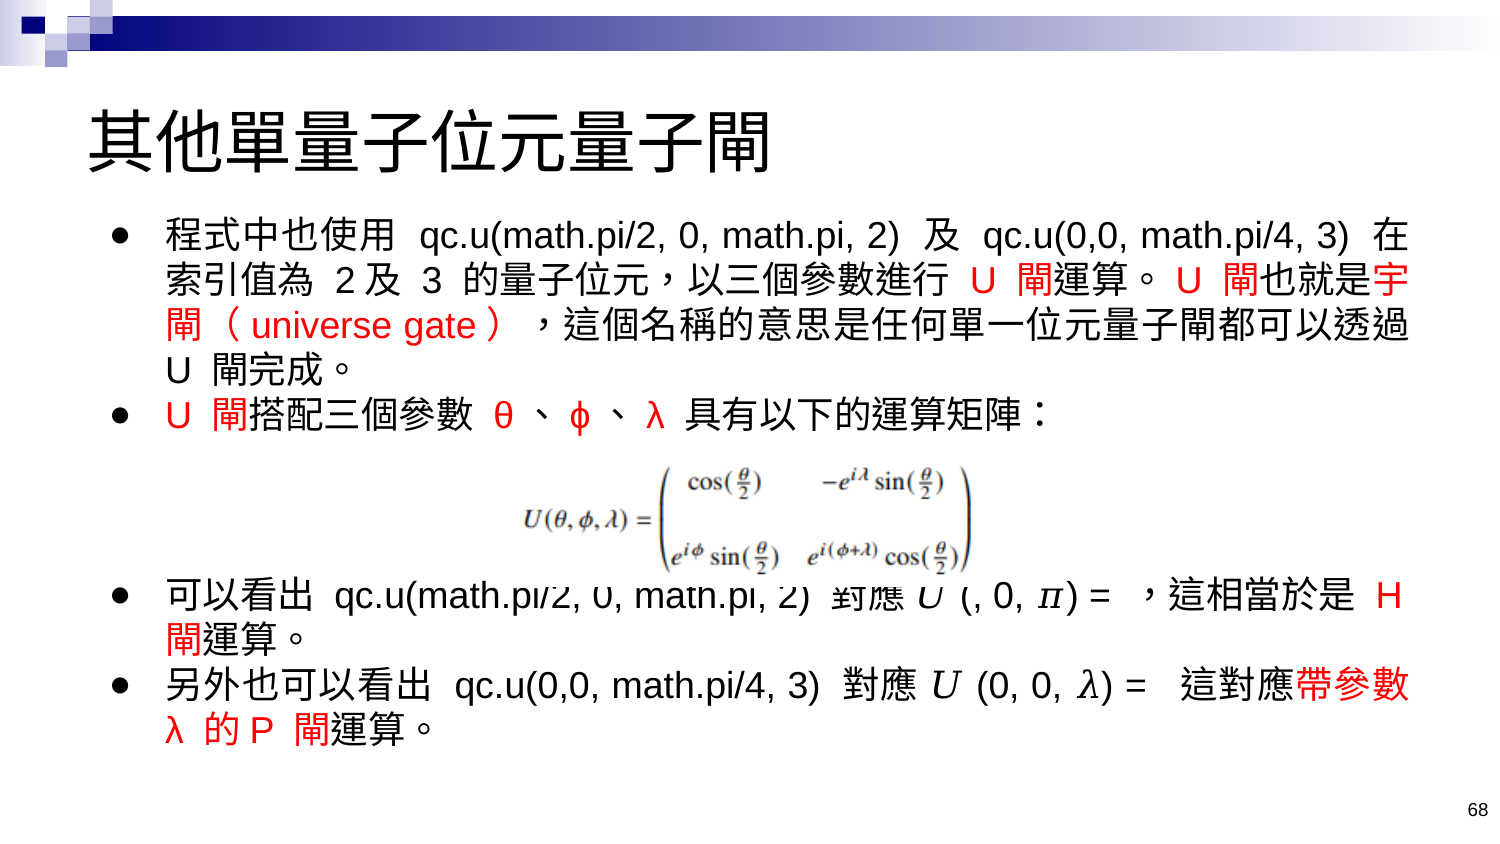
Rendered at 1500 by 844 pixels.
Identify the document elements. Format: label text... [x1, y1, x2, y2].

picture [518, 460, 982, 588]
title 其他單量子位元量子閘 [75, 55, 1425, 225]
slide_number 68 [1149, 796, 1500, 827]
